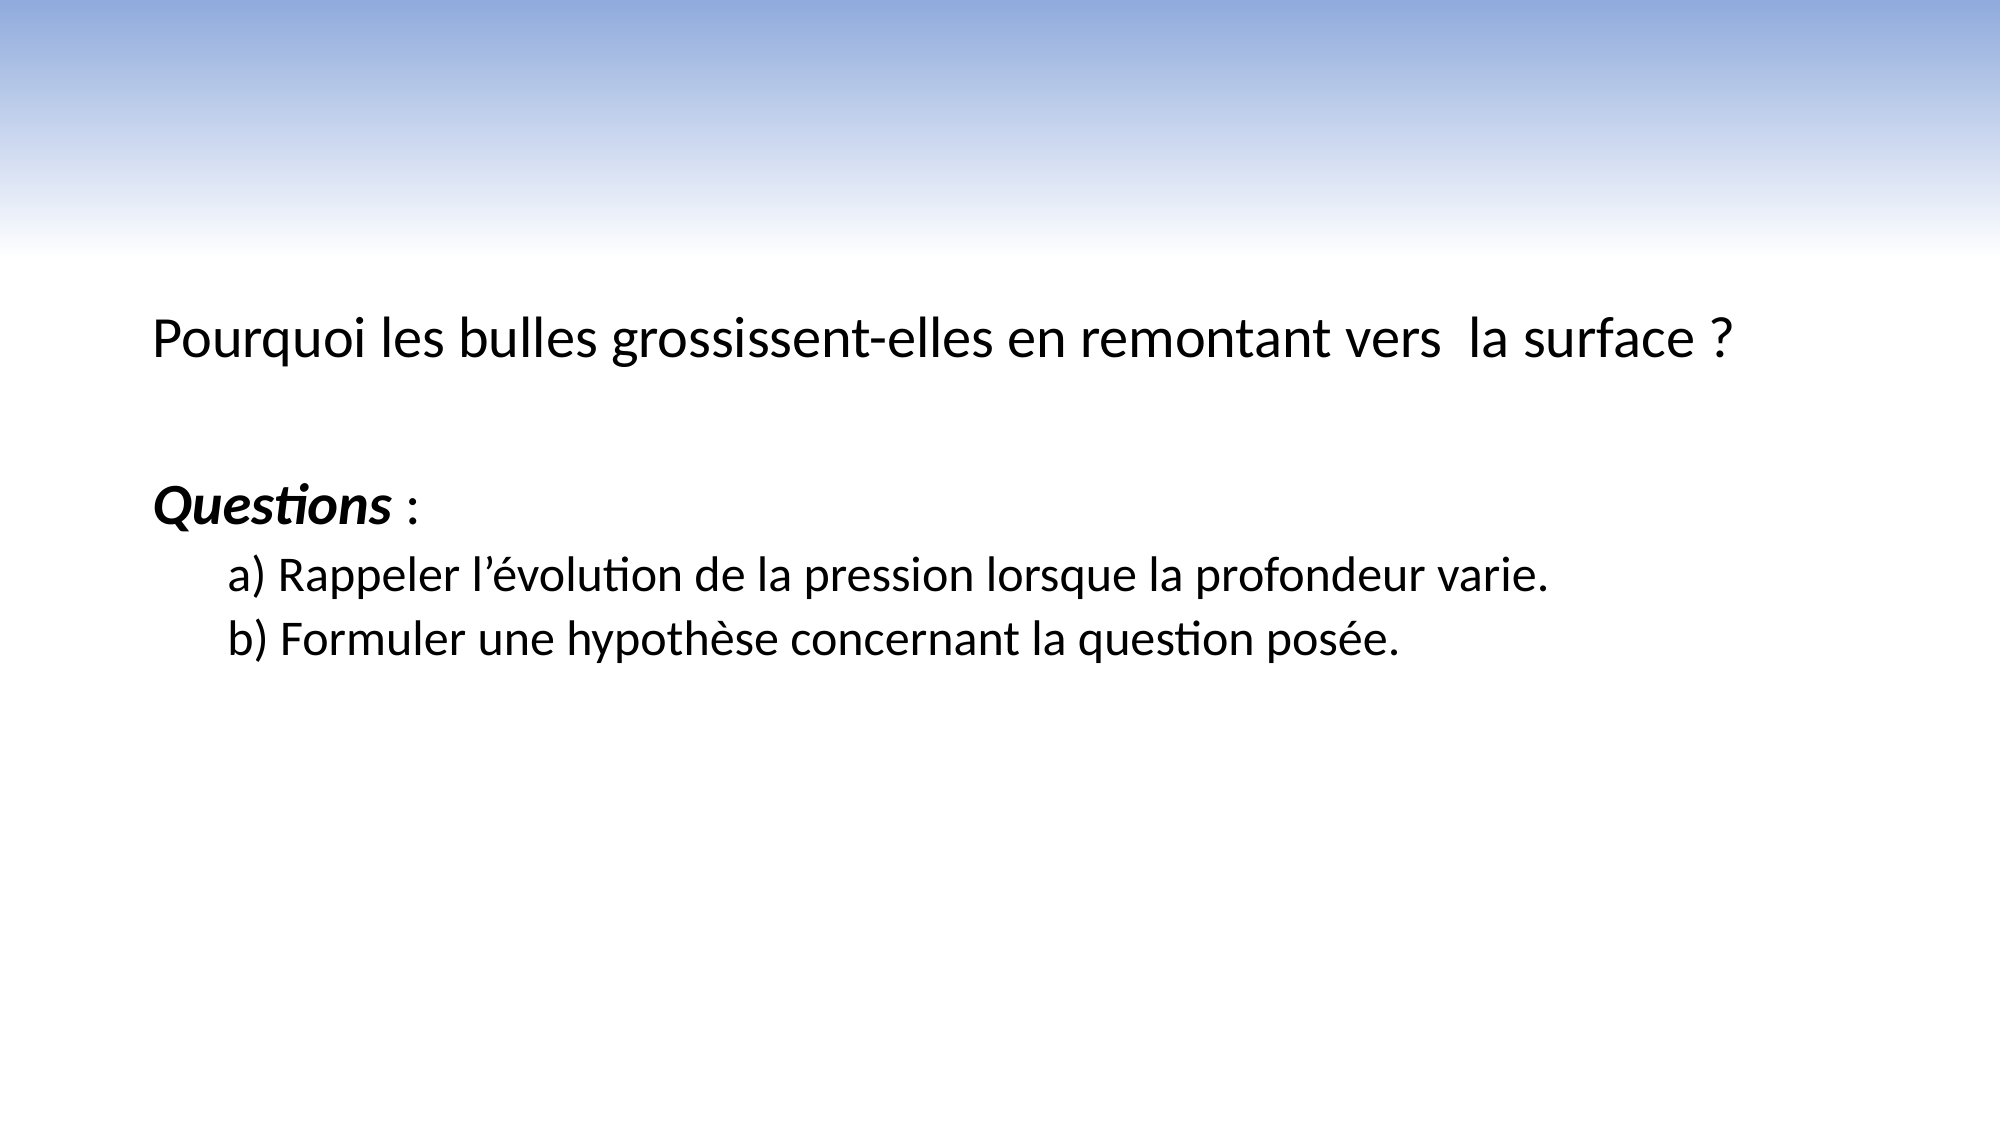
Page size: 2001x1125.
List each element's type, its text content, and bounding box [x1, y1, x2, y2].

list Pourquoi les bulles grossissent-elles en remontant vers la surface ? Questions : a) Rappeler l’évolution de la pression lorsque la profondeur varie. b) Formuler une hypothèse concernant la question posée. [137, 299, 1863, 1014]
